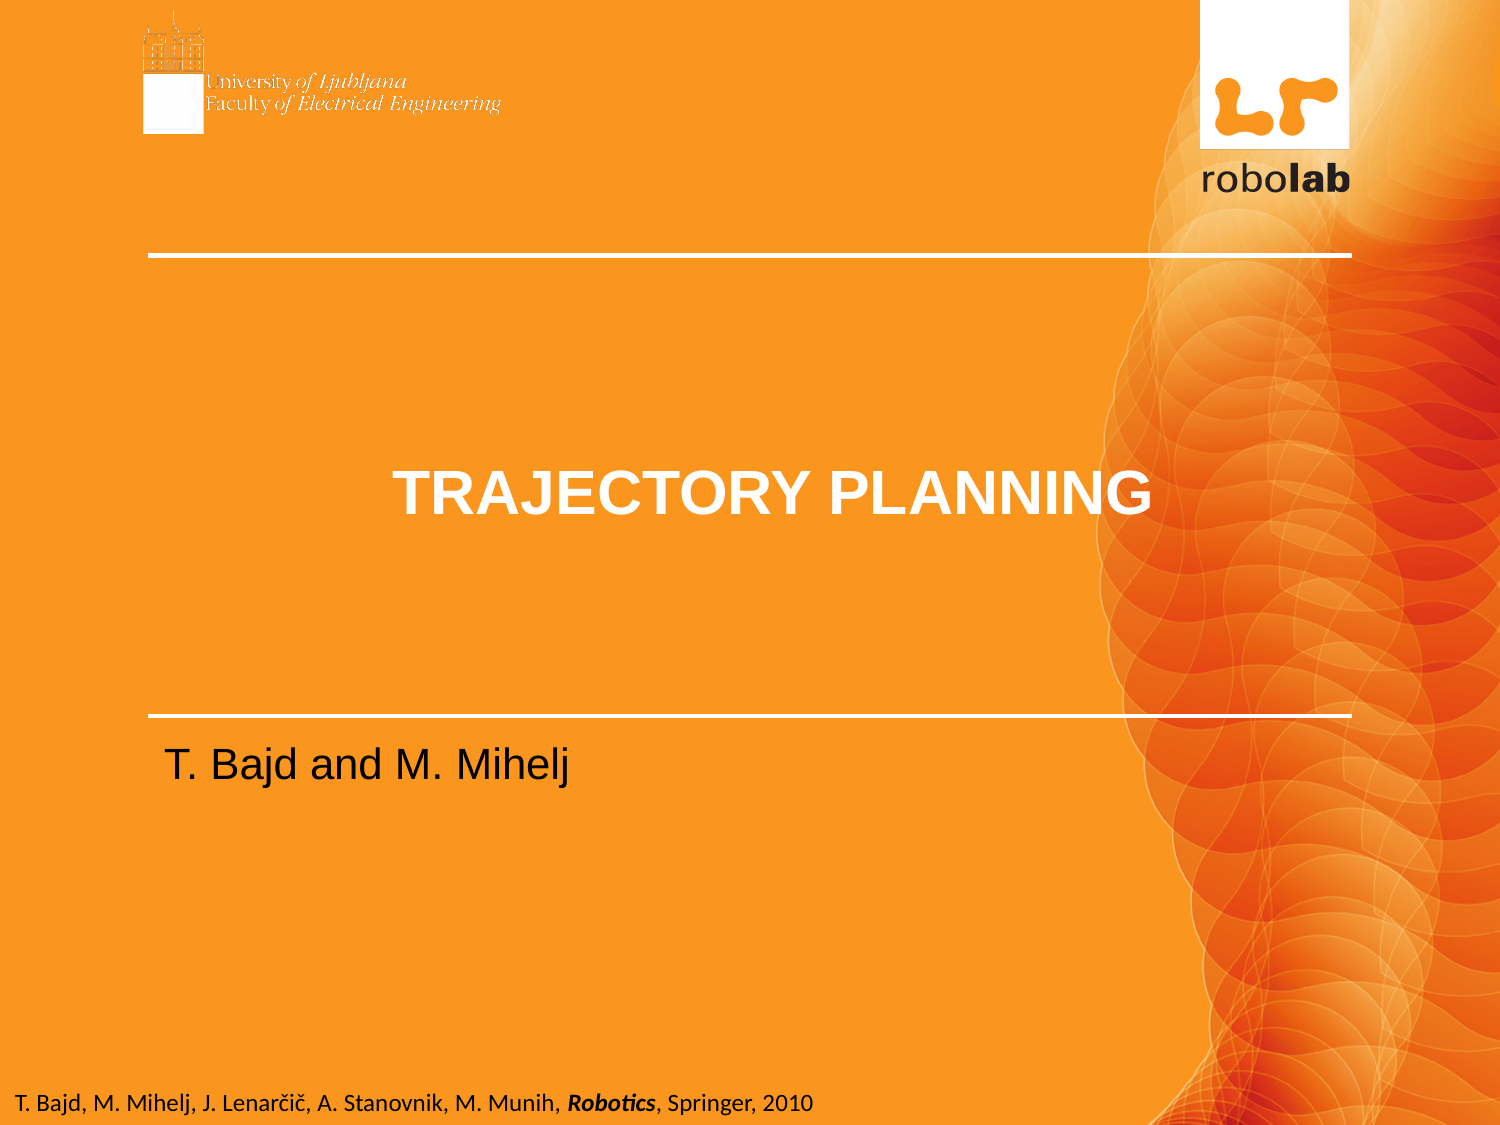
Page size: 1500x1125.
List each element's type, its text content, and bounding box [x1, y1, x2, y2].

picture [1033, 0, 1500, 1125]
subtitle T. Bajd and M. Mihelj [148, 727, 1199, 1016]
title TRAJECTORY PLANNING [136, 368, 1412, 610]
picture [143, 10, 501, 134]
